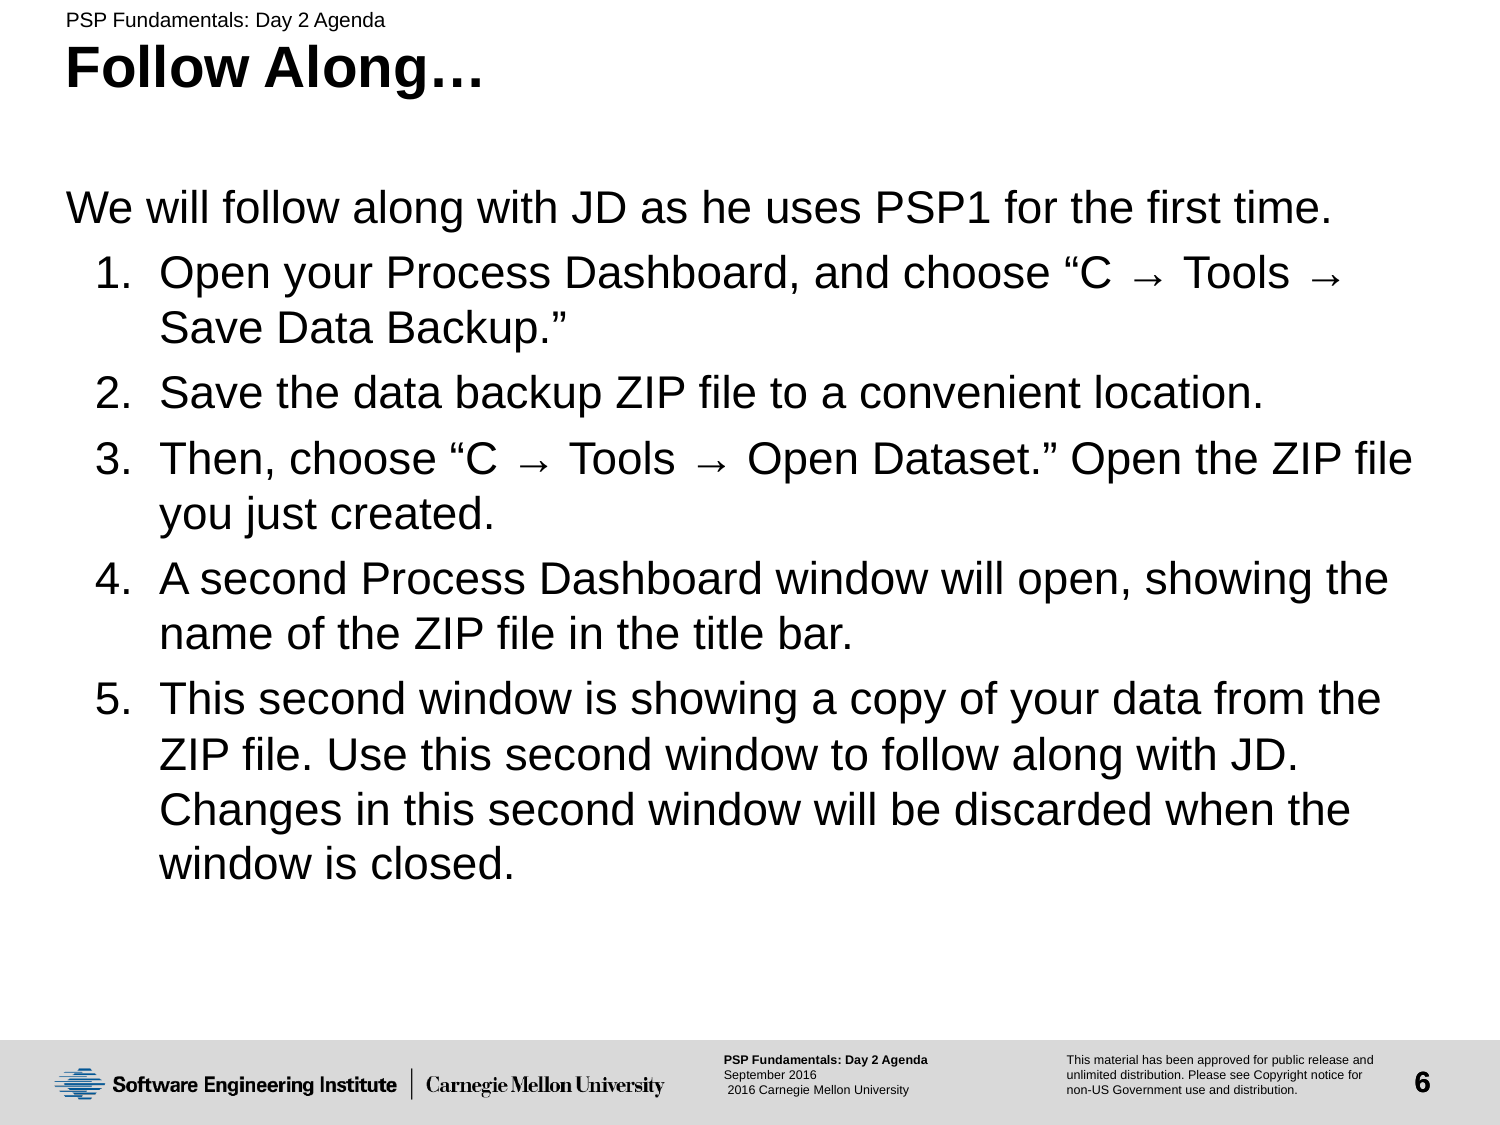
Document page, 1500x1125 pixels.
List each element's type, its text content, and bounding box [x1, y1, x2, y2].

list We will follow along with JD as he uses PSP1 for the first time. Open your Process Dashboard, and choose “C → Tools → Save Data Backup.” Save the data backup ZIP file to a convenient location. Then, choose “C → Tools → Open Dataset.” Open the ZIP file you just created. A second Process Dashboard window will open, showing the name of the ZIP file in the title bar. This second window is showing a copy of your data from the ZIP file. Use this second window to follow along with JD. Changes in this second window will be discarded when the window is closed. [65, 177, 1431, 1000]
picture [46, 1061, 673, 1104]
title Follow Along… [65, 37, 1430, 148]
